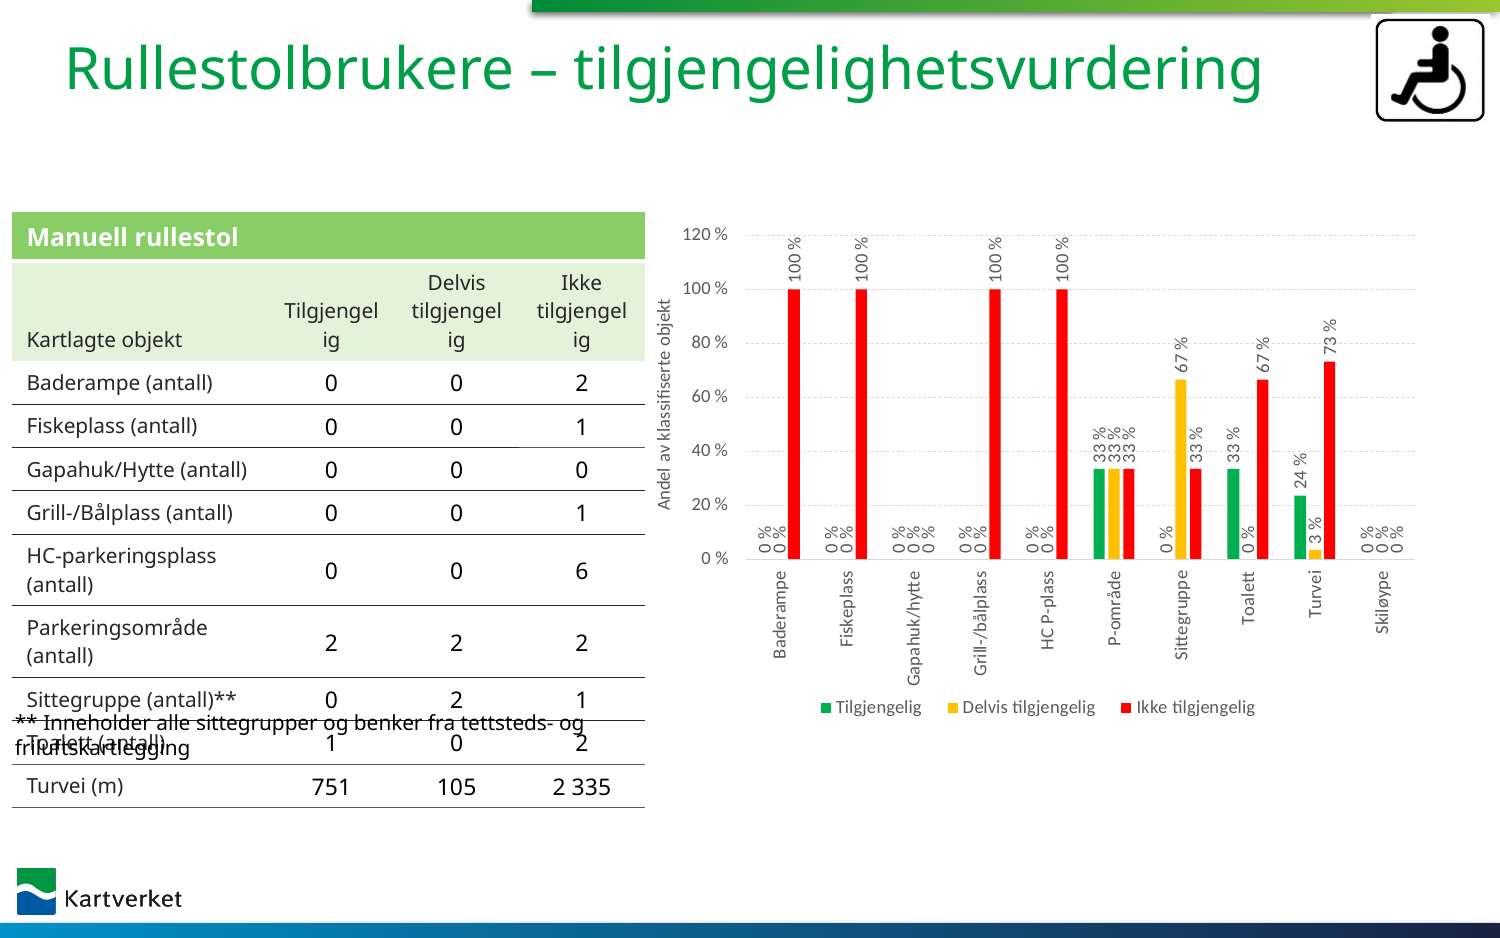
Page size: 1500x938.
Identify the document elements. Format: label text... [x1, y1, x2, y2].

table_cell 0 [394, 361, 519, 404]
table_cell Sittegruppe (antall)** [12, 678, 269, 702]
table_cell 0 [394, 405, 519, 447]
table_cell 2 [394, 678, 519, 702]
table_cell 0 [269, 405, 394, 447]
table_cell Gapahuk/Hytte (antall) [12, 448, 269, 490]
table_cell 0 [269, 678, 394, 702]
table_cell 0 [394, 535, 519, 605]
table_cell HC-parkeringsplass (antall) [12, 535, 269, 605]
table_cell Kartlagte objekt [12, 263, 269, 361]
table_cell 105 [394, 768, 519, 807]
table_cell Ikke tilgjengelig [519, 263, 638, 361]
table_cell 2 [394, 606, 519, 677]
table_cell 1 [519, 405, 638, 447]
table_cell Parkeringsområde (antall) [12, 606, 269, 677]
table_cell 0 [269, 491, 394, 534]
table_cell 1 [519, 491, 638, 534]
table_cell 1 [519, 678, 638, 702]
table_cell 0 [394, 491, 519, 534]
text_box ** Inneholder alle sittegrupper og benker fra tettsteds- og friluftskartlegging [0, 702, 745, 768]
table_cell Baderampe (antall) [12, 361, 269, 404]
table_header Manuell rullestol [12, 212, 645, 259]
text_box Rullestolbrukere – tilgjengelighetsvurdering [49, 12, 1372, 109]
table_cell 2 [519, 606, 638, 677]
table_cell 0 [269, 448, 394, 490]
table_cell 2 [519, 361, 638, 404]
table_cell 2 [269, 606, 394, 677]
table_cell Tilgjengelig [269, 263, 394, 361]
table_cell 2 335 [519, 768, 645, 807]
table_cell 0 [394, 448, 519, 490]
table_cell 6 [519, 535, 638, 605]
table_cell Turvei (m) [12, 768, 269, 807]
table_cell 0 [269, 361, 394, 404]
table_cell Fiskeplass (antall) [12, 405, 269, 447]
picture [1371, 13, 1491, 127]
picture [643, 218, 1426, 728]
table_cell Grill-/Bålplass (antall) [12, 491, 269, 534]
table_cell Delvis tilgjengelig [394, 263, 519, 361]
table_cell 0 [519, 448, 638, 490]
table_cell 751 [269, 768, 394, 807]
table_cell 0 [269, 535, 394, 605]
